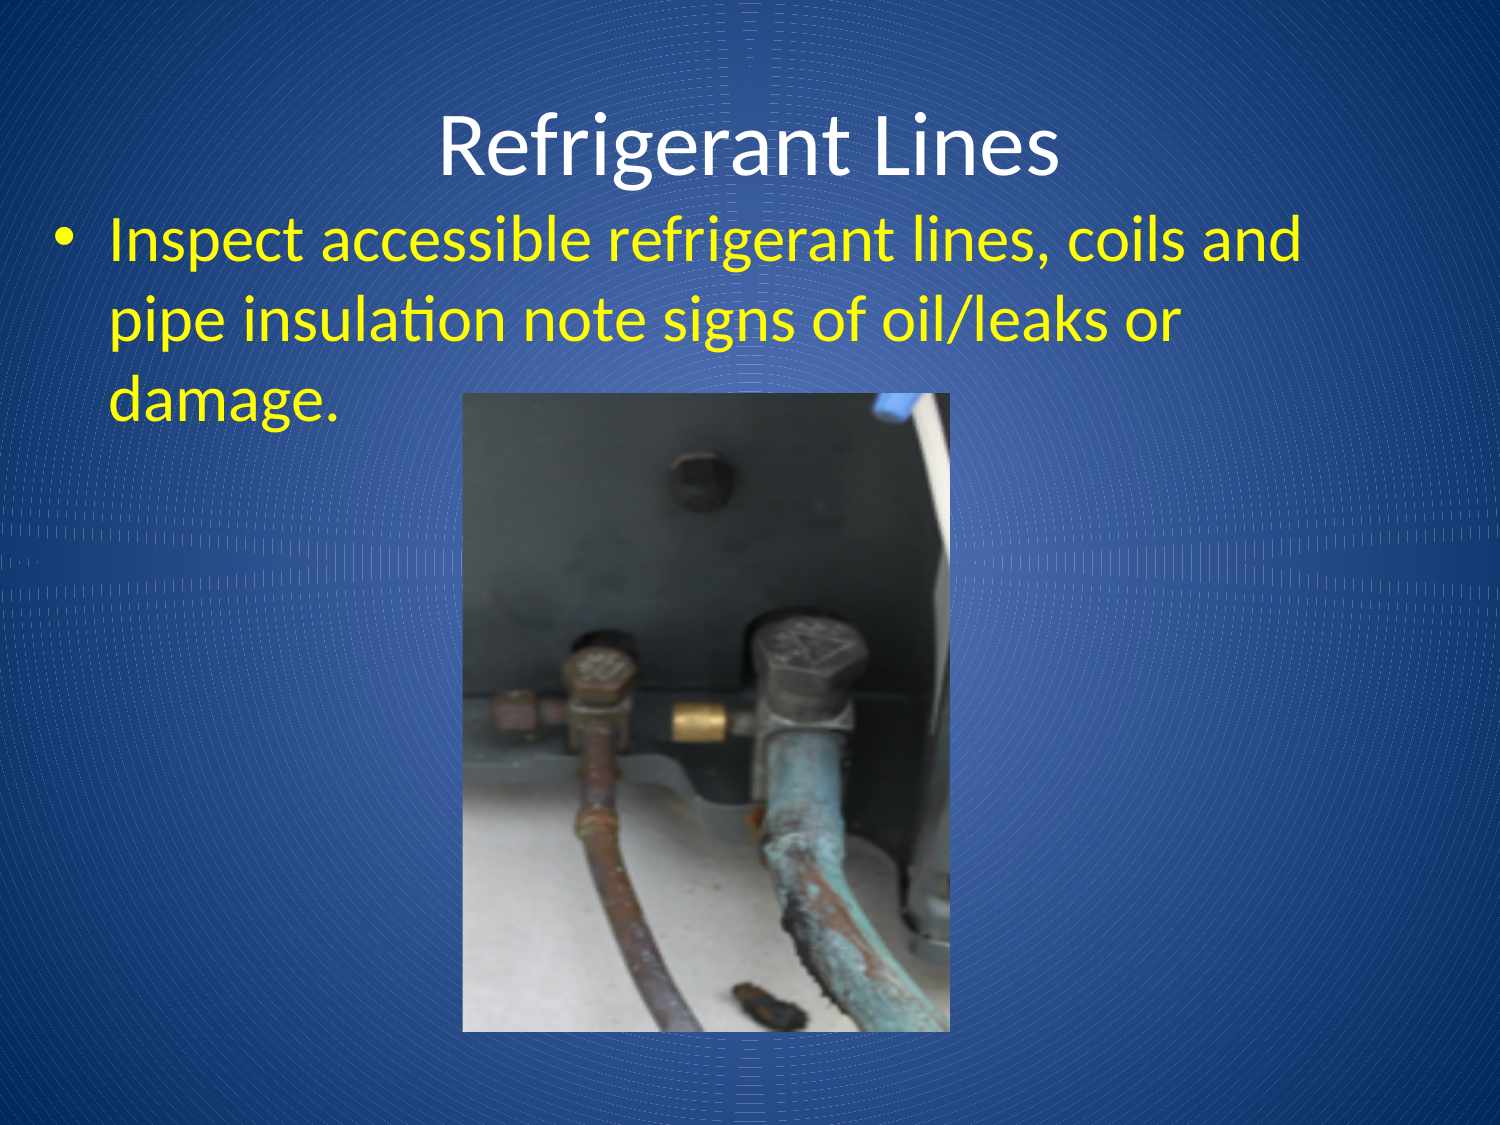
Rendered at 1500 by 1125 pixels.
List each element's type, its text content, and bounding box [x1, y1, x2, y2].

title Refrigerant Lines [75, 45, 1425, 233]
picture [462, 393, 951, 1038]
list Inspect accessible refrigerant lines, coils and pipe insulation note signs of oil/leaks or damage. [37, 187, 1388, 1068]
